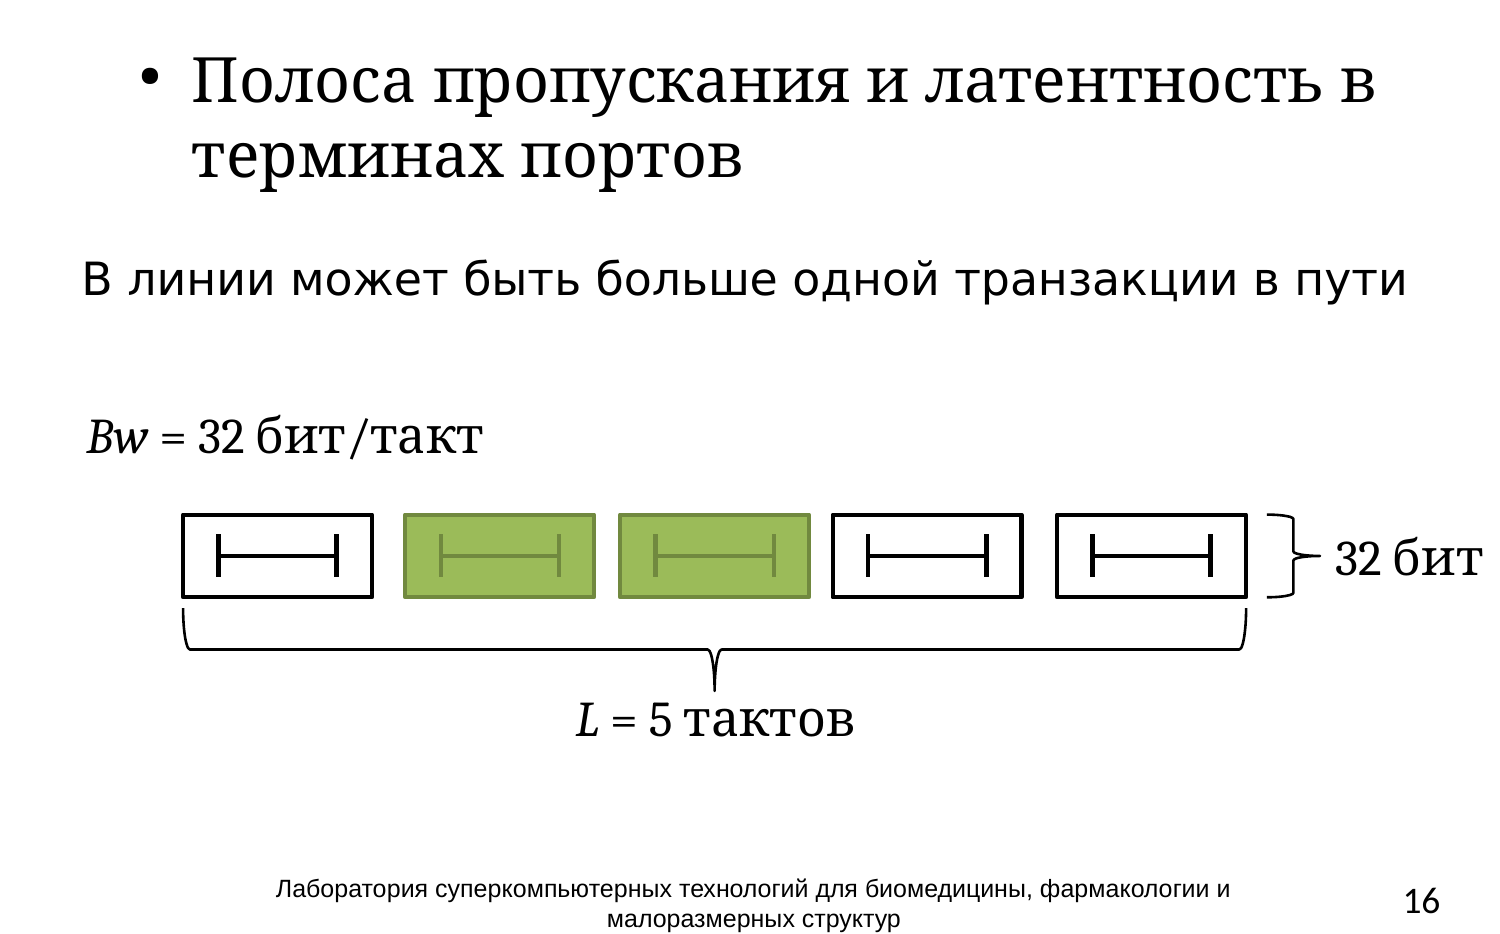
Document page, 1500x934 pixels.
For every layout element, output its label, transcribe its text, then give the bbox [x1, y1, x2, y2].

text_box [832, 514, 1022, 598]
list В линии может быть больше одной транзакции в пути [48, 242, 1447, 784]
text_box Bw = 32 бит/такт [71, 395, 500, 471]
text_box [619, 514, 809, 598]
text_box [183, 608, 1247, 679]
text_box 16 [1387, 868, 1473, 918]
text_box L = 5 тактов [560, 679, 871, 755]
text_box 32 бит [1320, 518, 1499, 594]
title Полоса пропускания и латентность в терминах портов [75, 29, 1425, 201]
text_box Лаборатория суперкомпьютерных технологий для биомедицины, фармакологии и малоразмерных структур [171, 864, 1338, 915]
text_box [1057, 514, 1247, 598]
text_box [182, 514, 372, 598]
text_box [405, 514, 595, 598]
text_box [1266, 514, 1320, 598]
